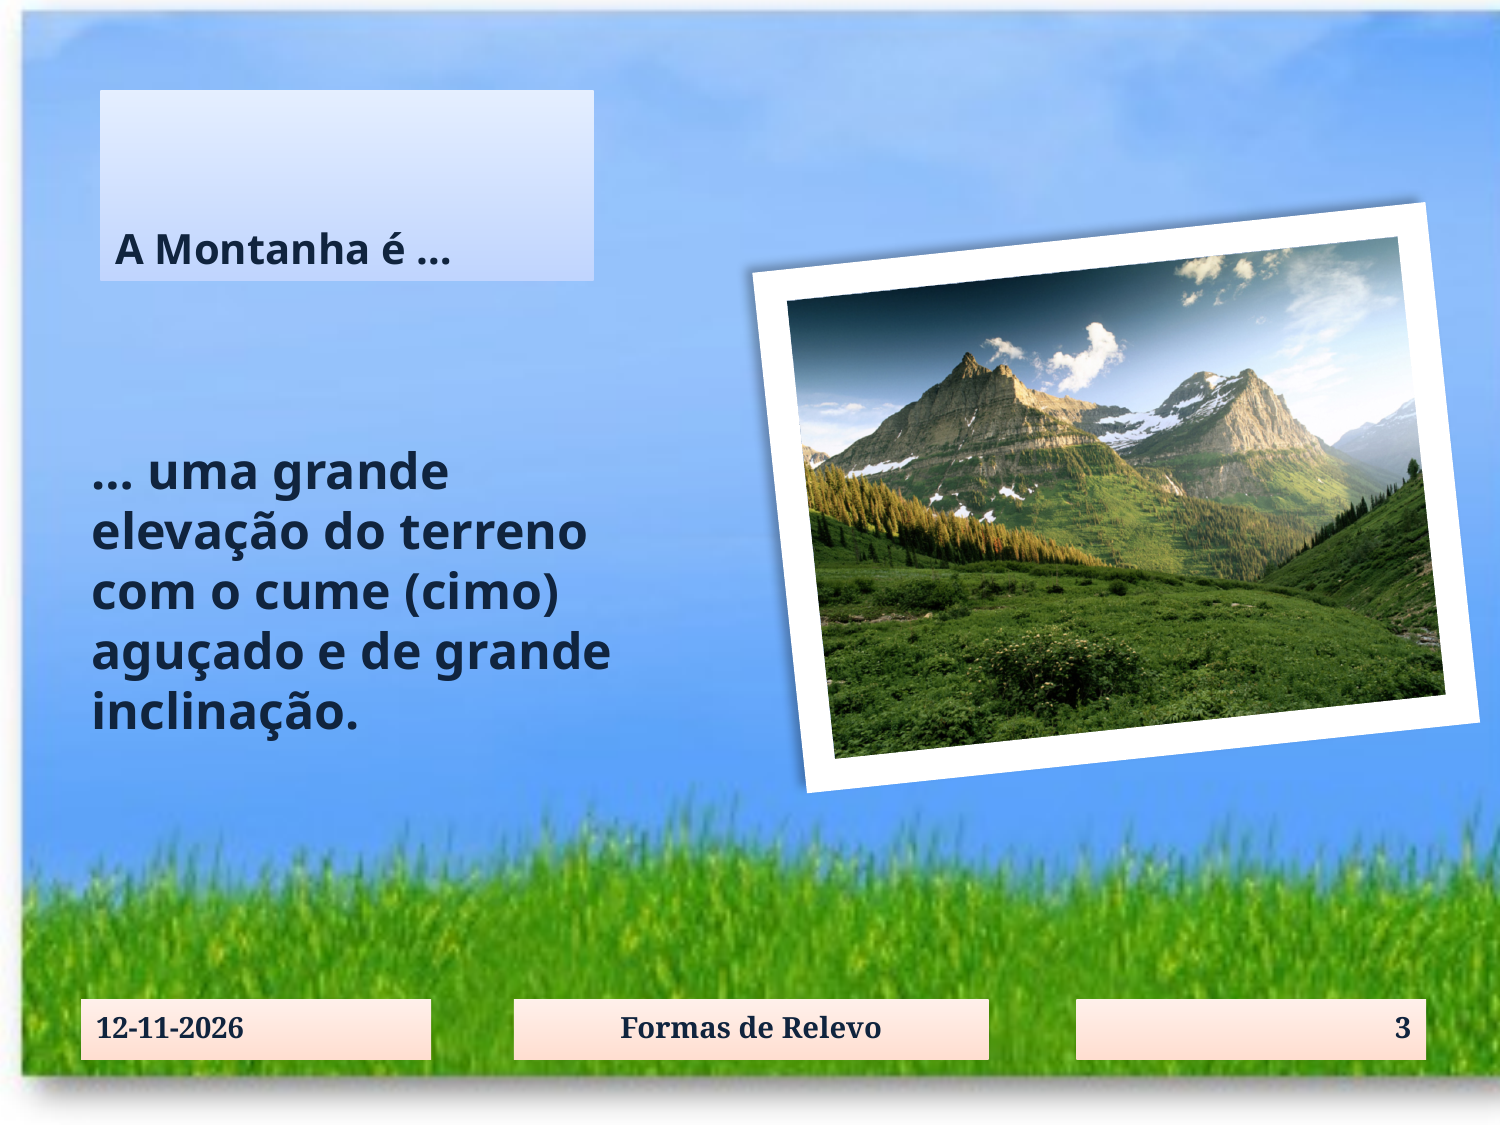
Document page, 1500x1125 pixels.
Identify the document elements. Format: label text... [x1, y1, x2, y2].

picture [0, 0, 1500, 1125]
footer Formas de Relevo [513, 999, 989, 1060]
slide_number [81, 999, 432, 1060]
title A Montanha é … [100, 90, 594, 281]
list … uma grande elevação do terreno com o cume (cimo) aguçado e de grande inclinação. [76, 432, 691, 752]
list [808, 266, 1424, 729]
slide_number 3 [1076, 999, 1427, 1060]
